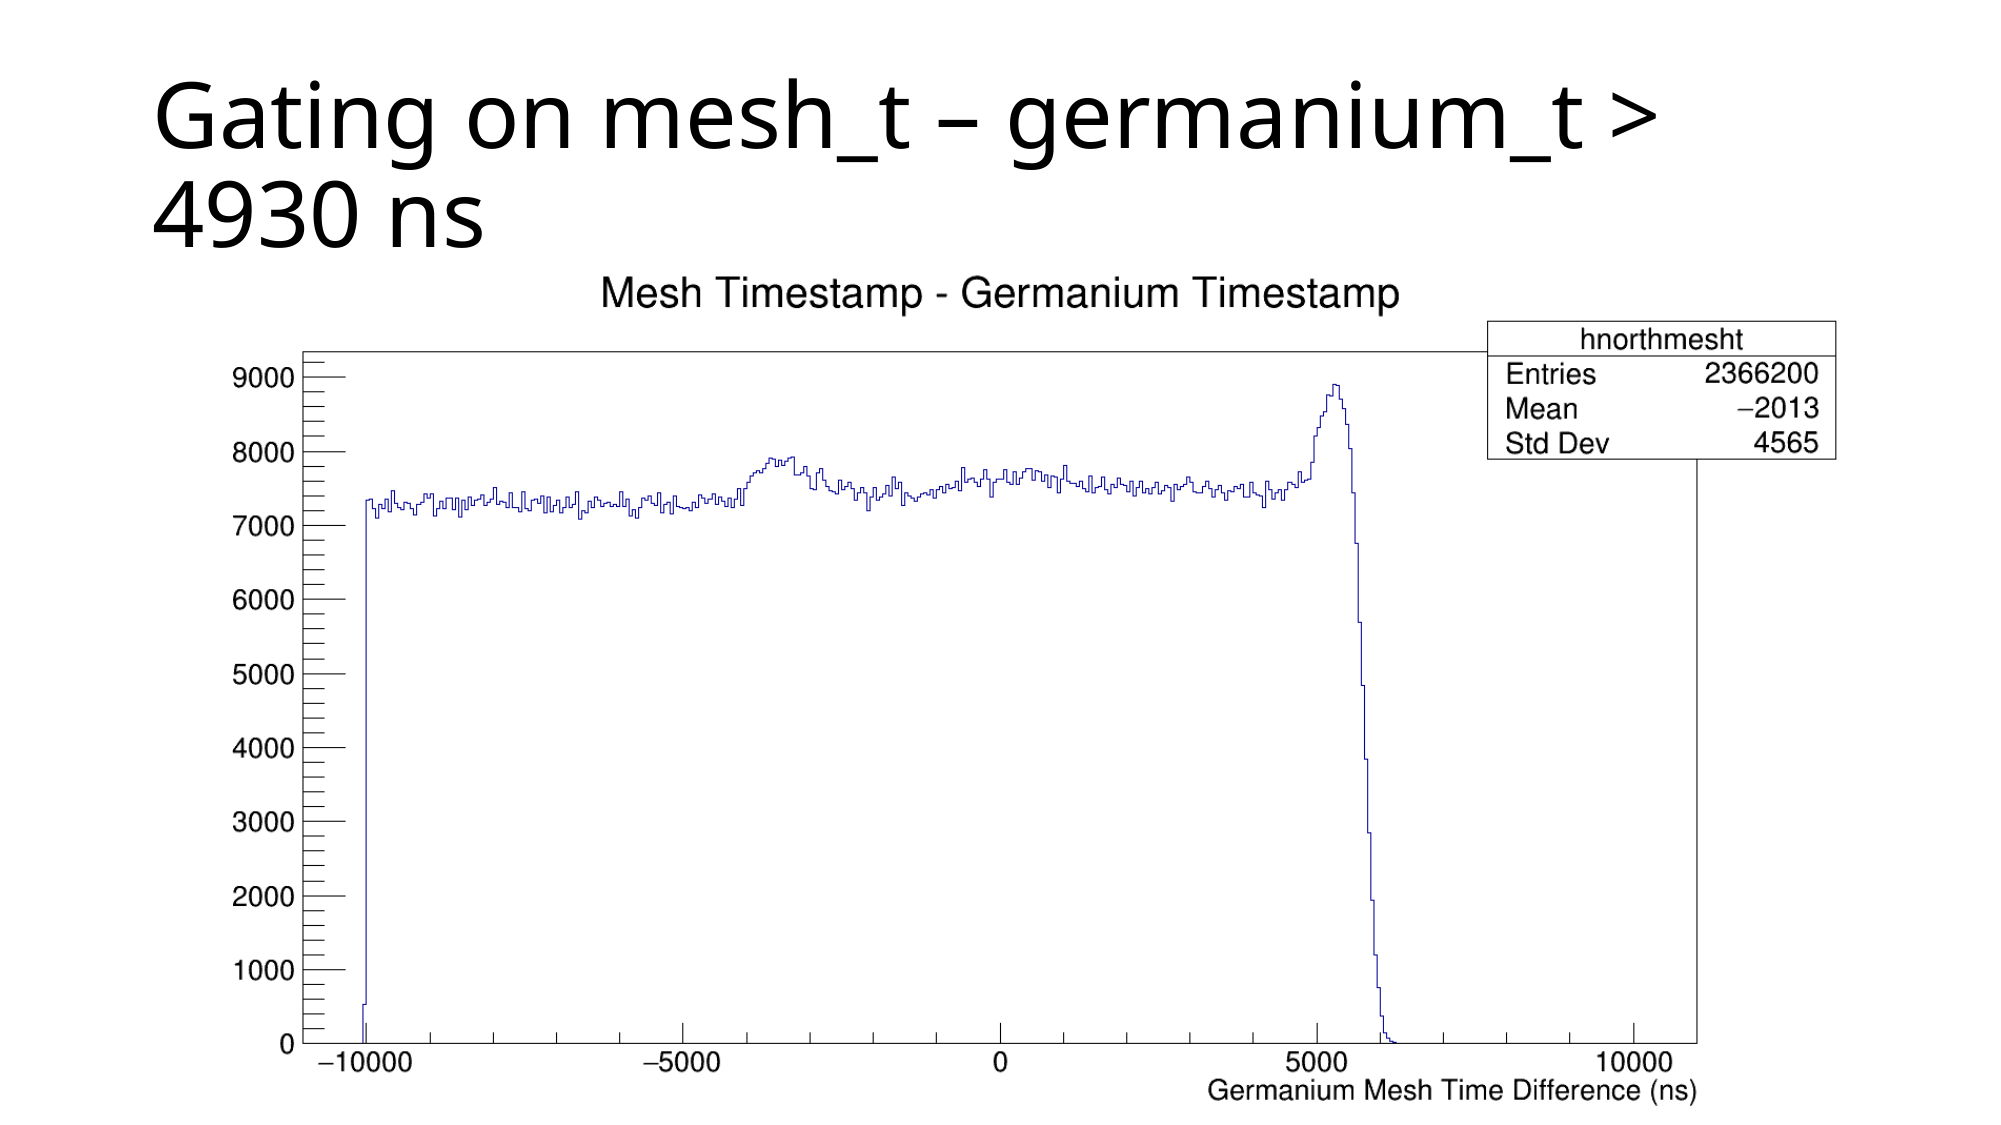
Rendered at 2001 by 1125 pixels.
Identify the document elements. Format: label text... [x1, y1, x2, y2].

picture [130, 265, 1870, 1125]
title Gating on mesh_t – germanium_t > 4930 ns [137, 59, 1863, 265]
